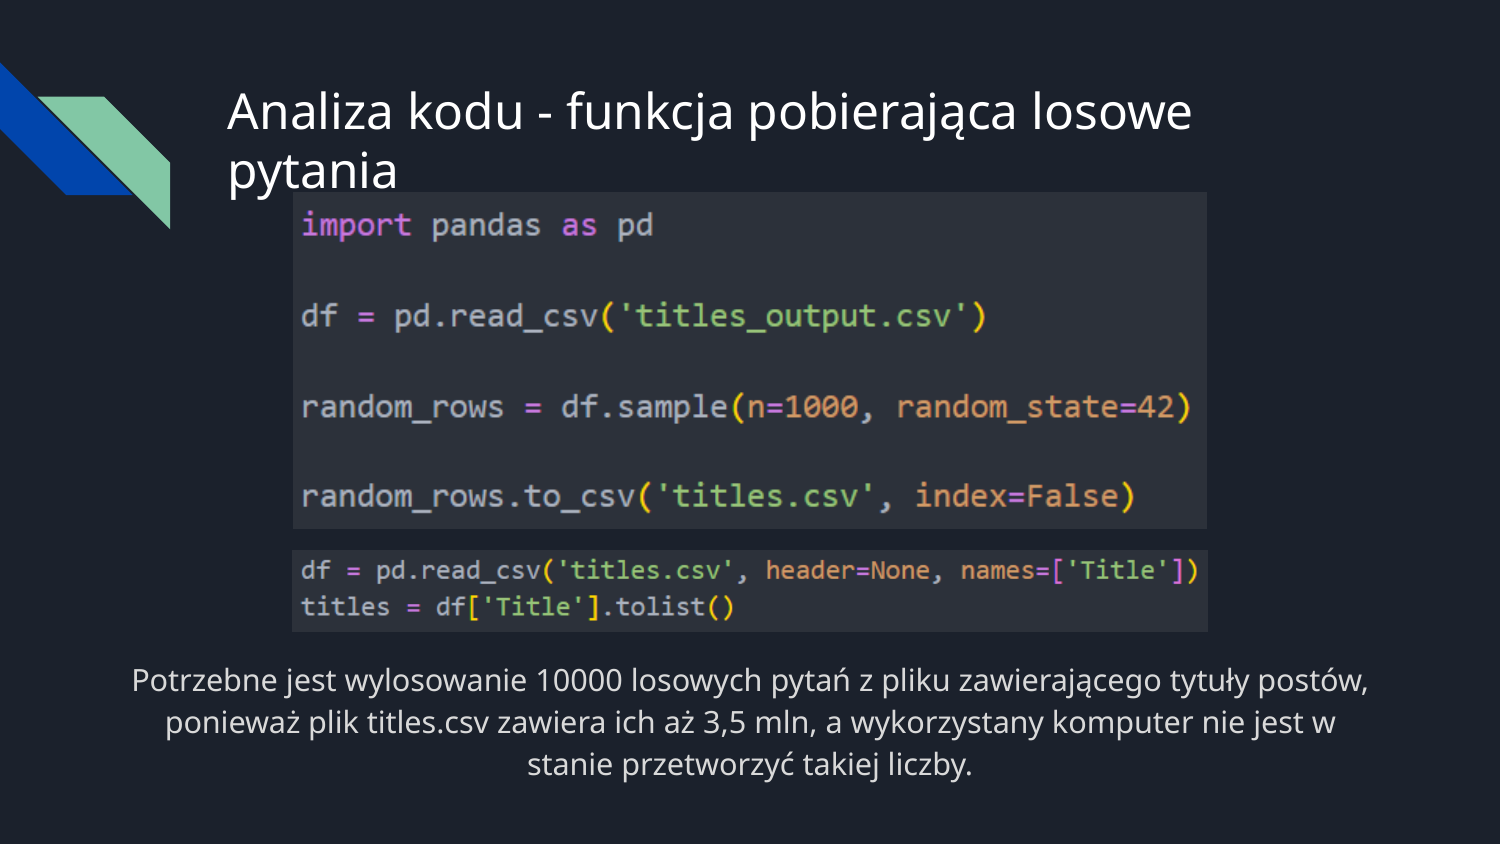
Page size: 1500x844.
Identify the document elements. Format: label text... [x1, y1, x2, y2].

title Analiza kodu - funkcja pobierająca losowe pytania [212, 64, 1368, 215]
list Potrzebne jest wylosowanie 10000 losowych pytań z pliku zawierającego tytuły postów, ponieważ plik titles.csv zawiera ich aż 3,5 mln, a wykorzystany komputer nie jest w stanie przetworzyć takiej liczby. [110, 640, 1390, 798]
picture [293, 192, 1207, 529]
picture [292, 550, 1208, 632]
